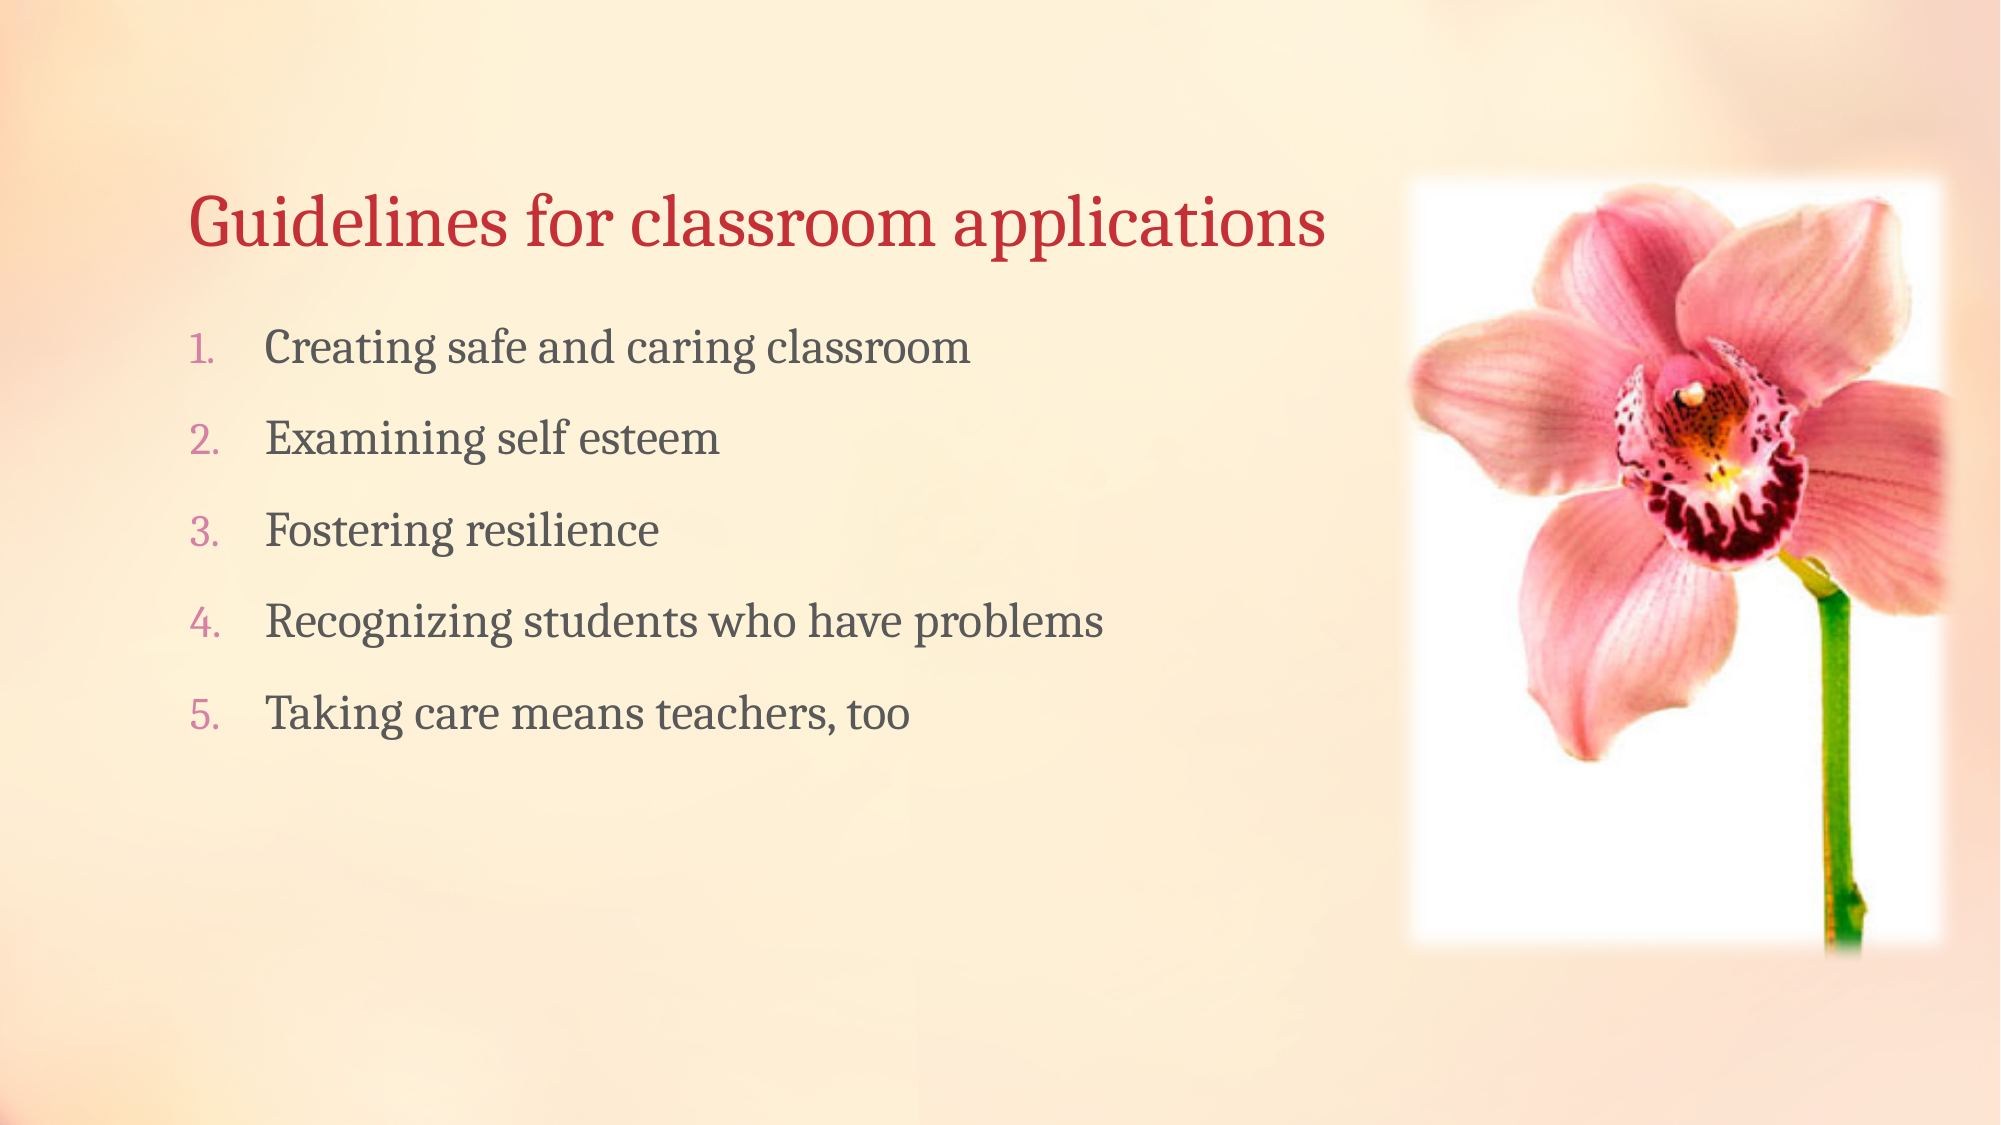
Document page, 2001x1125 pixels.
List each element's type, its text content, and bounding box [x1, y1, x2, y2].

list Creating safe and caring classroom Examining self esteem Fostering resilience Recognizing students who have problems Taking care means teachers, too [174, 312, 1825, 1013]
title Guidelines for classroom applications [174, 127, 1825, 271]
picture [0, 0, 2001, 1125]
